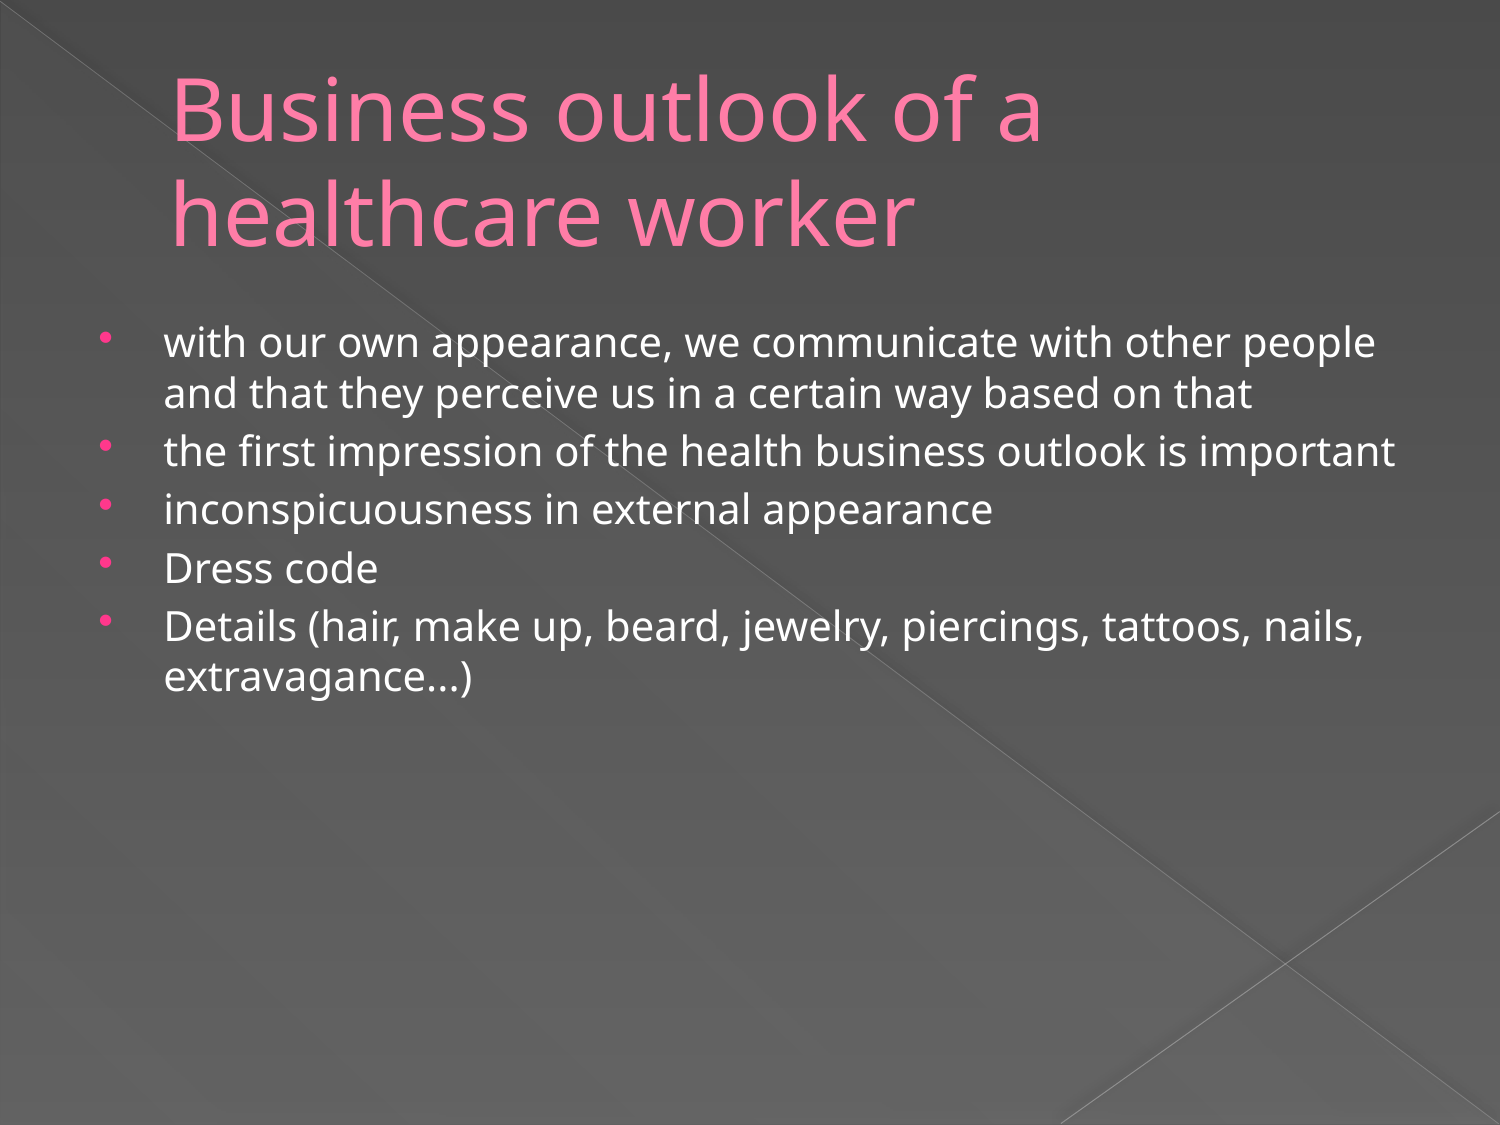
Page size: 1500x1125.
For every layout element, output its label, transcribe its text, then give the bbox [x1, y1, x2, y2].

title Business outlook of a healthcare worker [75, 43, 1425, 274]
list with our own appearance, we communicate with other people and that they perceive us in a certain way based on that the first impression of the health business outlook is important inconspicuousness in external appearance Dress code Details (hair, make up, beard, jewelry, piercings, tattoos, nails, extravagance...) [75, 308, 1425, 1059]
